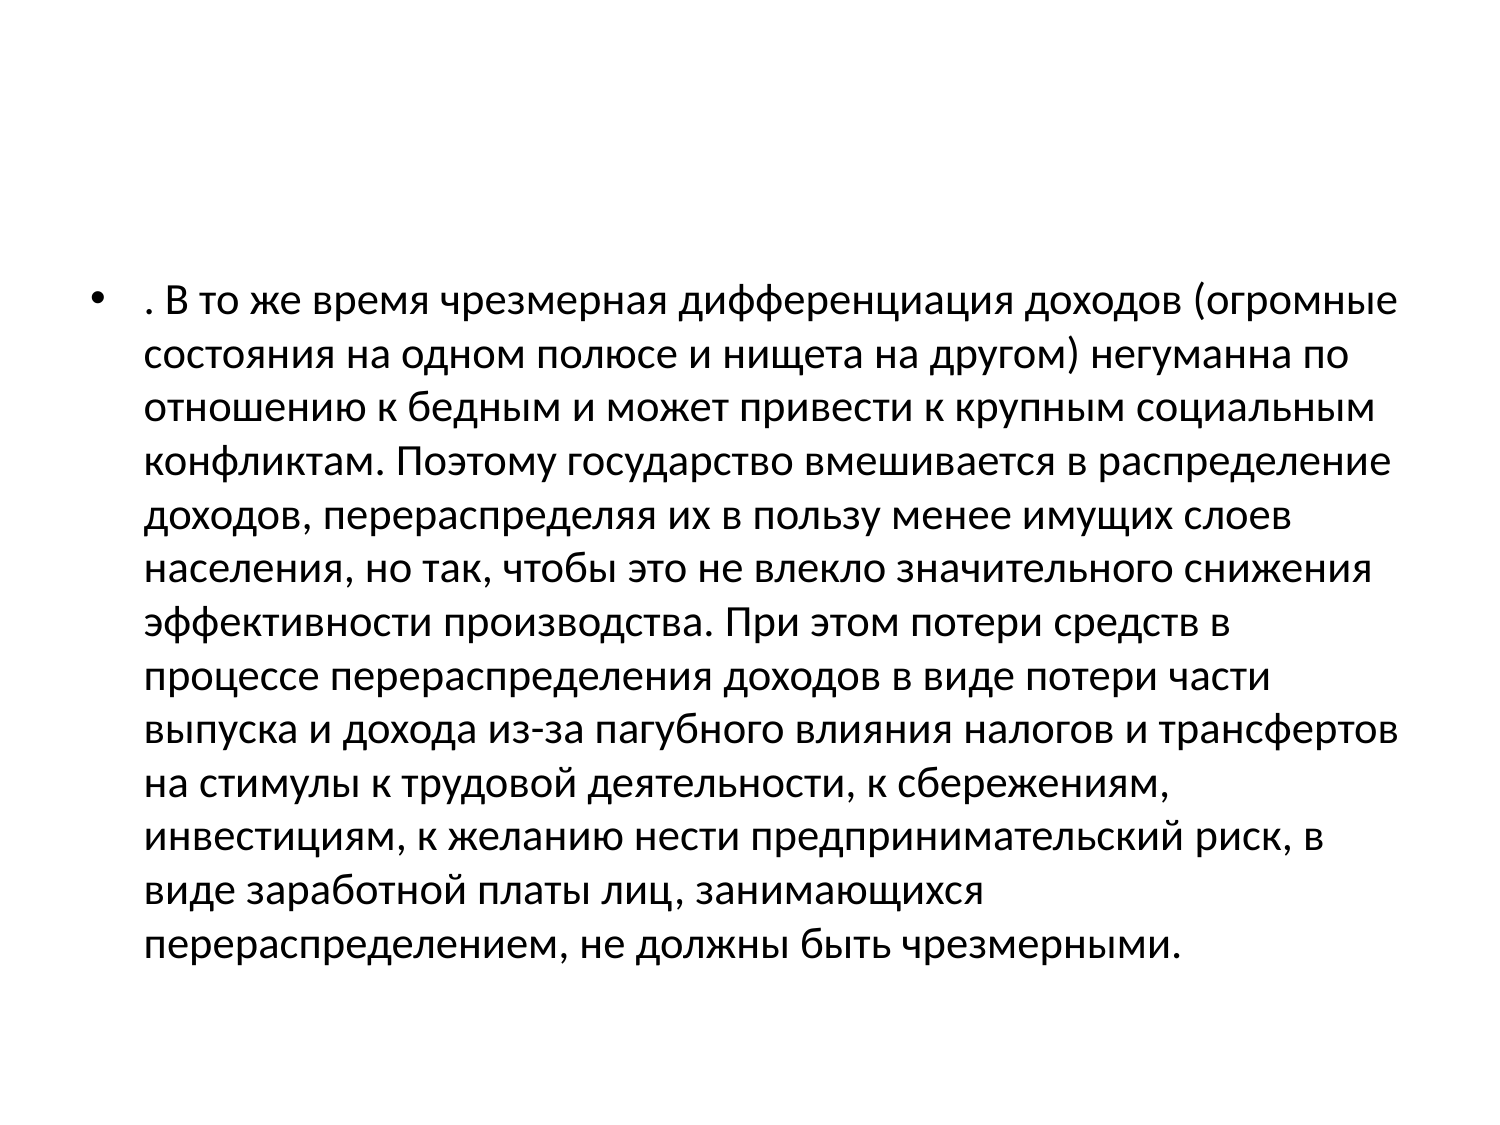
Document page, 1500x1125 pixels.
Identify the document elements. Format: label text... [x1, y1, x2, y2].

list . В то же время чрезмерная дифференциация доходов (огромные состояния на одном полюсе и нищета на другом) негуманна по отношению к бедным и может привести к крупным социальным конфликтам. Поэтому государство вмешивается в распределение доходов, перераспределяя их в пользу менее имущих слоев населения, но так, чтобы это не влекло значительного снижения эффективности производства. При этом потери средств в процессе перераспределения доходов в виде потери части выпуска и дохода из-за пагубного влияния налогов и трансфертов на стимулы к трудовой деятельности, к сбережениям, инвестициям, к желанию нести предпринимательский риск, в виде заработной платы лиц, занимающихся перераспределением, не должны быть чрезмерными. [75, 262, 1425, 1005]
